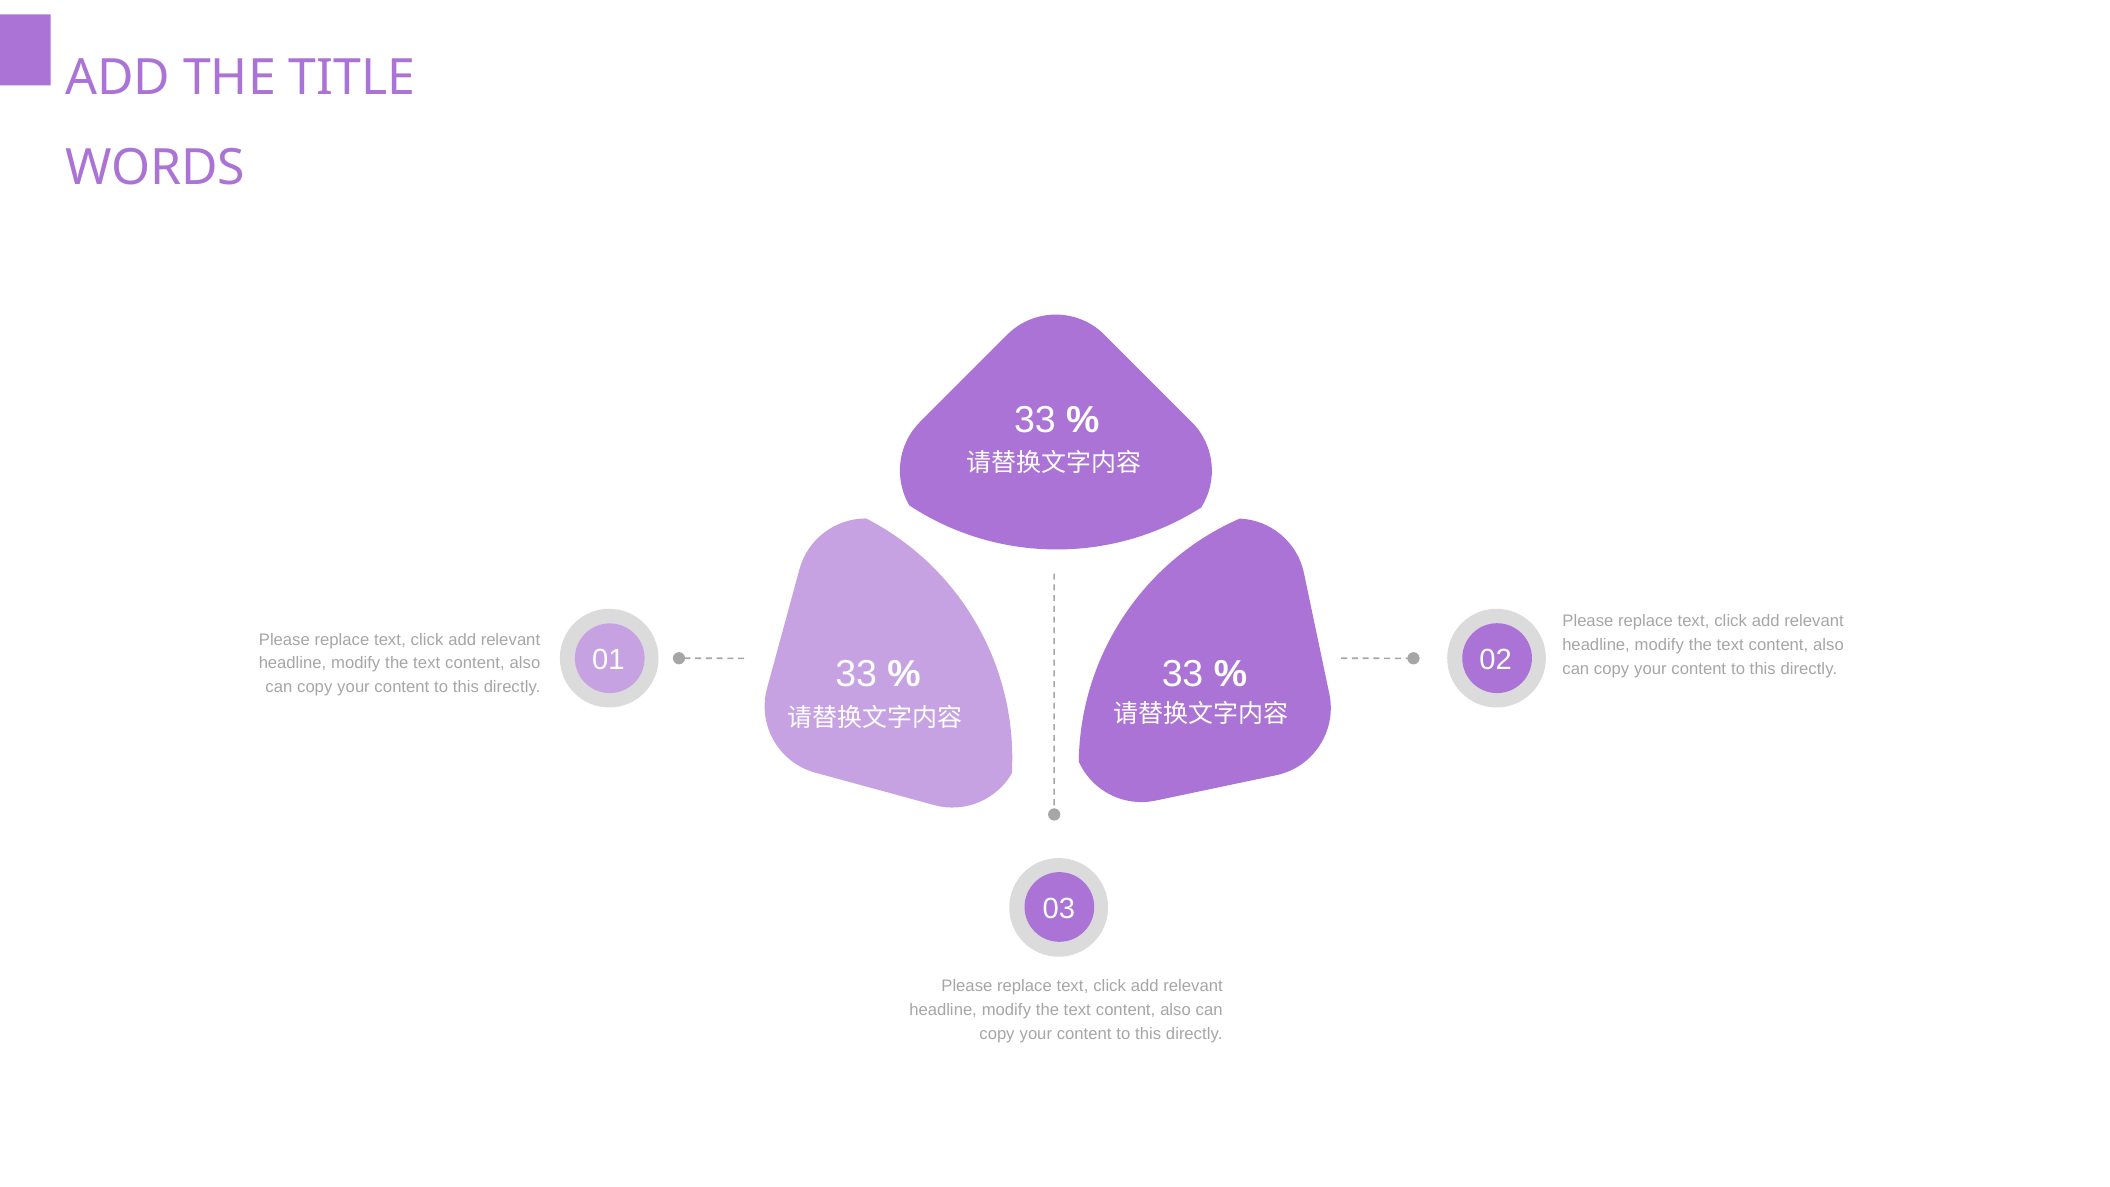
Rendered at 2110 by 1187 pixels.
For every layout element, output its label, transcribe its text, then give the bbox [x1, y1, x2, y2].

text_box 01 [585, 634, 633, 683]
text_box 02 [1473, 634, 1520, 683]
text_box Please replace text, click add relevant headline, modify the text content, also can copy your content to this directly. [874, 970, 1224, 1043]
text_box [574, 623, 645, 694]
text_box [1078, 518, 1331, 803]
text_box [559, 608, 659, 708]
text_box [1407, 652, 1420, 665]
text_box Please replace text, click add relevant headline, modify the text content, also can copy your content to this directly. [1562, 605, 1870, 678]
text_box ADD THE TITLE WORDS [50, 7, 583, 202]
text_box 33 % [803, 621, 953, 694]
text_box 请替换文字内容 [784, 697, 970, 735]
text_box [1462, 623, 1532, 694]
text_box [672, 652, 691, 665]
text_box 33 % [1130, 621, 1279, 694]
text_box 33 % [982, 368, 1131, 441]
text_box 请替换文字内容 [963, 442, 1149, 480]
text_box Please replace text, click add relevant headline, modify the text content, also can copy your content to this directly. [233, 624, 541, 697]
text_box [1009, 858, 1109, 957]
text_box [764, 518, 1013, 808]
text_box 03 [1036, 884, 1083, 931]
text_box [1024, 872, 1095, 942]
text_box [1447, 608, 1546, 708]
text_box [899, 314, 1212, 550]
text_box [1047, 807, 1061, 821]
text_box 请替换文字内容 [1110, 693, 1296, 731]
